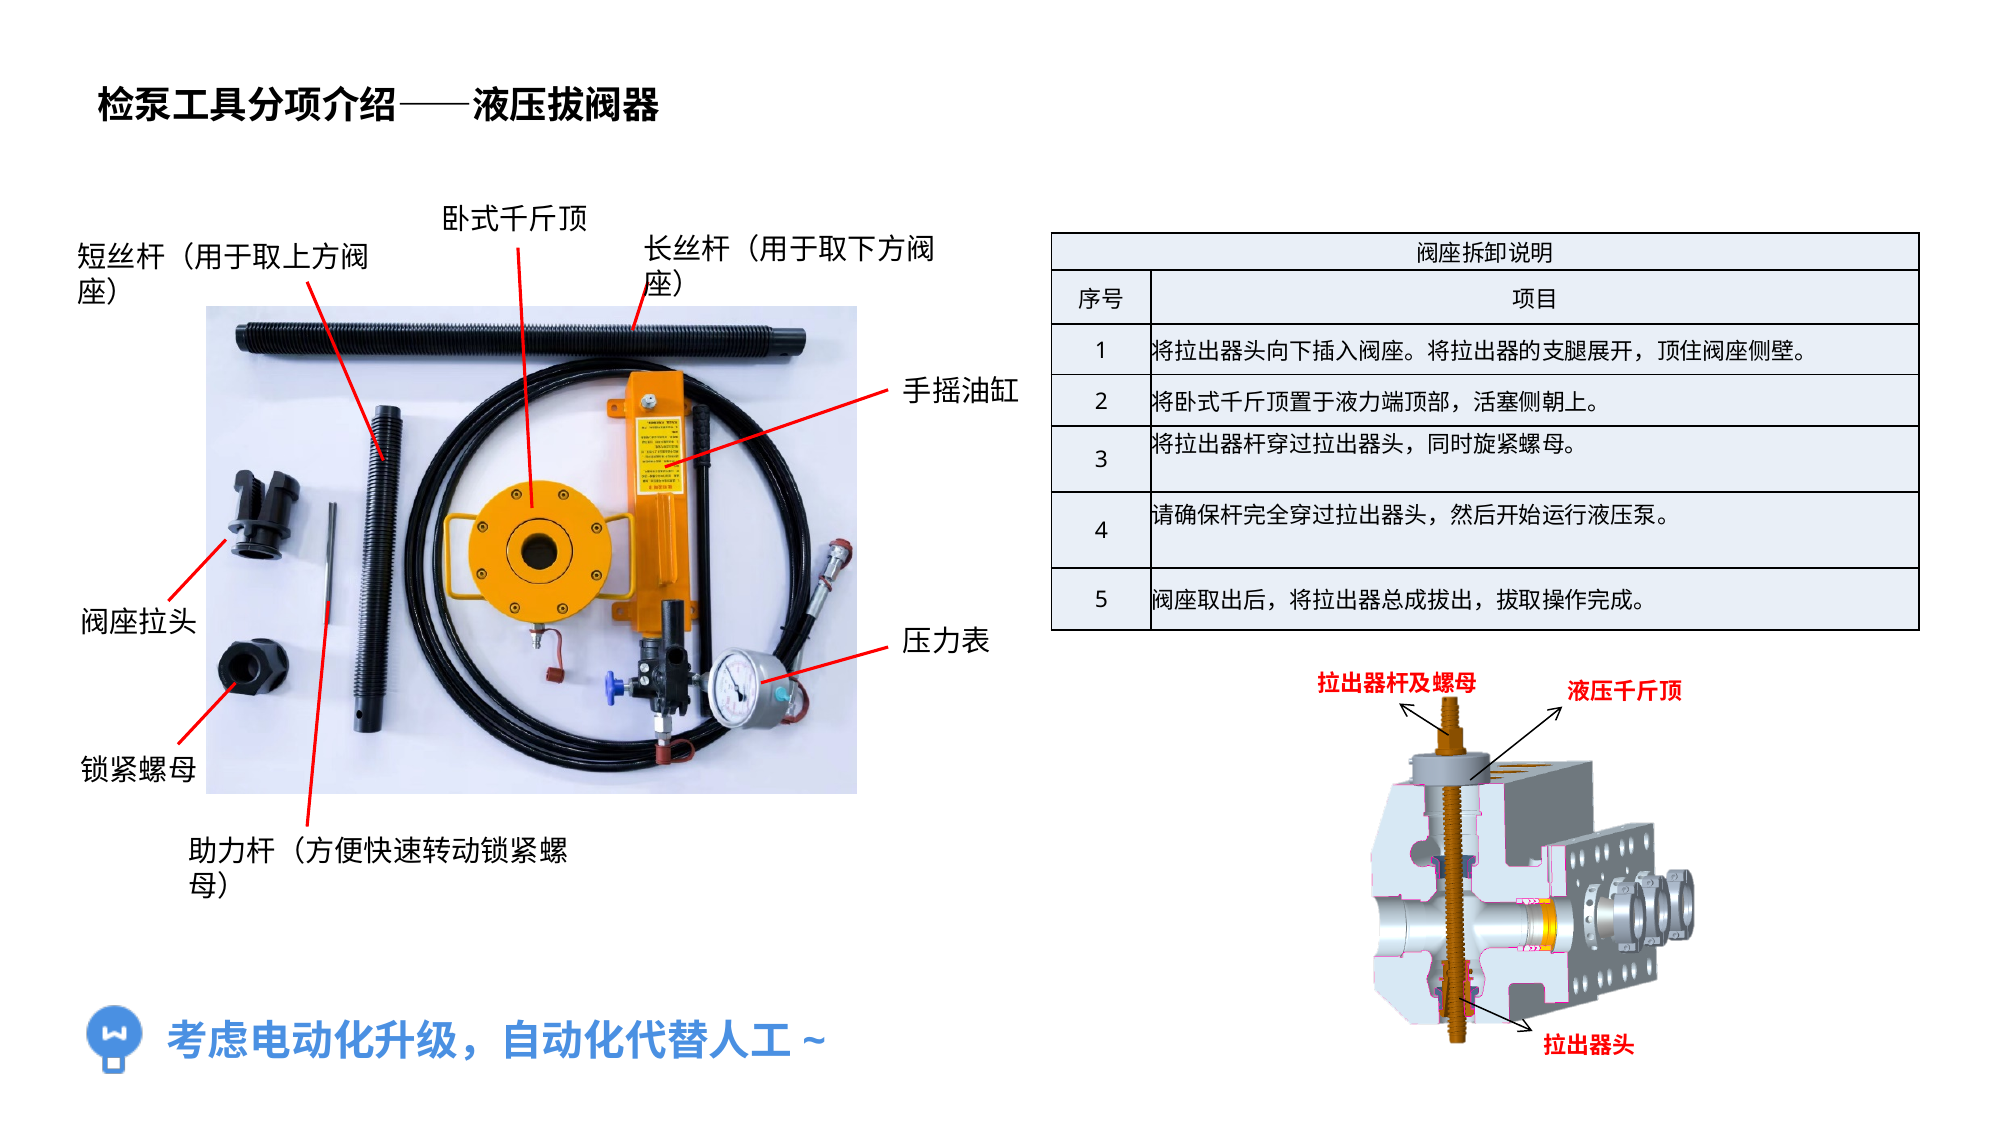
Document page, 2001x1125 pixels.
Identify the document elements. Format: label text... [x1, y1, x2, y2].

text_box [1398, 706, 1449, 736]
text_box 阀座拉头 [65, 596, 206, 647]
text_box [664, 390, 889, 467]
picture [1356, 691, 1699, 1046]
text_box 压力表 [888, 614, 1014, 665]
table_cell 1 [1052, 325, 1150, 374]
table_cell 将卧式千斤顶置于液力端顶部，活塞侧朝上。 [1152, 375, 1918, 425]
text_box 拉出器杆及螺母 [1302, 661, 1496, 704]
text_box 助力杆（方便快速转动锁紧螺母） [173, 825, 641, 910]
text_box 拉出器头 [1528, 1046, 1651, 1066]
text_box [168, 539, 226, 601]
picture [76, 1001, 152, 1077]
text_box 短丝杆（用于取上方阀座） [62, 231, 435, 316]
table_cell 将拉出器杆穿过拉出器头，同时旋紧螺母。 [1152, 427, 1918, 491]
table_cell 4 [1052, 493, 1150, 567]
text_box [517, 247, 533, 508]
table_cell 5 [1052, 569, 1150, 629]
table_cell 阀座取出后，将拉出器总成拔出，拔取操作完成。 [1152, 569, 1918, 629]
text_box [632, 281, 648, 331]
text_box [307, 281, 384, 461]
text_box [760, 646, 889, 683]
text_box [307, 600, 329, 827]
table_cell 序号 [1052, 271, 1150, 323]
picture [206, 305, 857, 794]
table_cell 请确保杆完全穿过拉出器头，然后开始运行液压泵。 [1152, 493, 1918, 567]
text_box 液压千斤顶 [1553, 669, 1704, 712]
text_box 卧式千斤顶 [426, 193, 610, 243]
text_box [1470, 706, 1563, 780]
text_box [177, 682, 236, 745]
table_cell 将拉出器头向下插入阀座。将拉出器的支腿展开，顶住阀座侧壁。 [1152, 325, 1918, 374]
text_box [1459, 998, 1533, 1032]
text_box 长丝杆（用于取下方阀座） [628, 222, 997, 308]
table_header 阀座拆卸说明 [1052, 234, 1918, 269]
text_box 锁紧螺母 [65, 743, 206, 794]
text_box 考虑电动化升级，自动化代替人工~ [152, 1006, 857, 1072]
text_box 手摇油缸 [888, 364, 1039, 415]
table_cell 项目 [1152, 271, 1918, 323]
table_cell 3 [1052, 427, 1150, 491]
text_box 检泵工具分项介绍——液压拔阀器 [82, 73, 675, 134]
table_cell 2 [1052, 375, 1150, 425]
